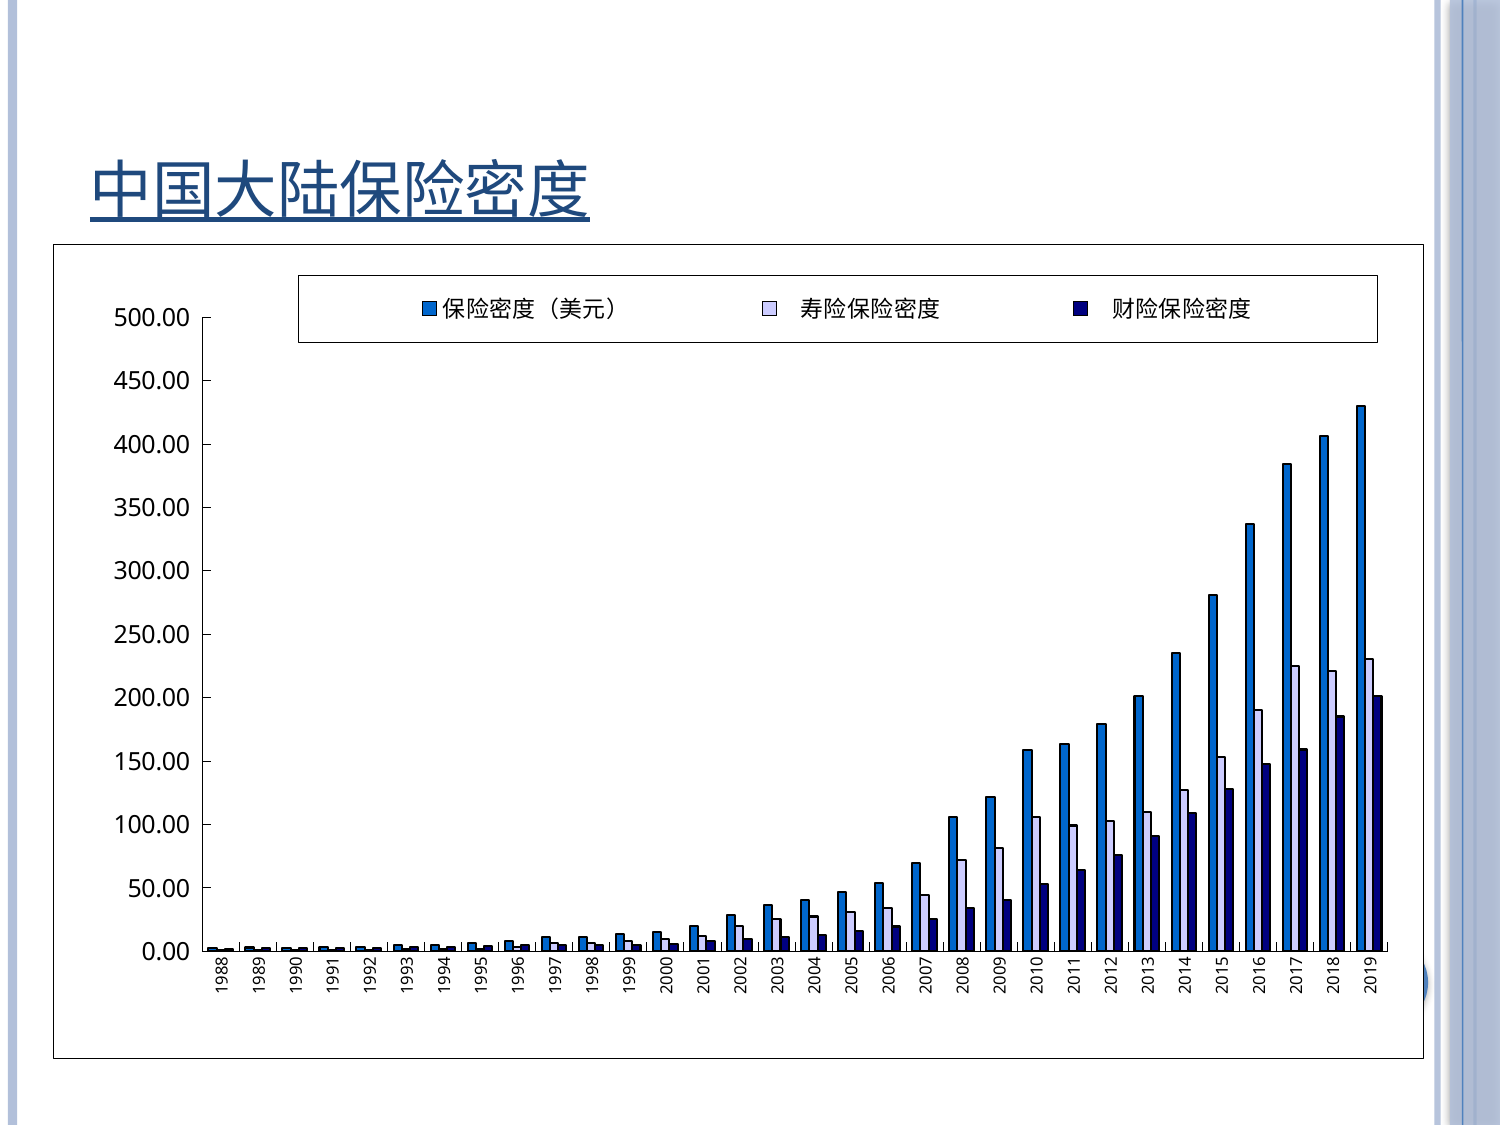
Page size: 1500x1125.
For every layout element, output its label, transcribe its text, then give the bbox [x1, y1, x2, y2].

title 中国大陆保险密度 [75, 45, 1300, 233]
chart [52, 242, 1424, 1060]
